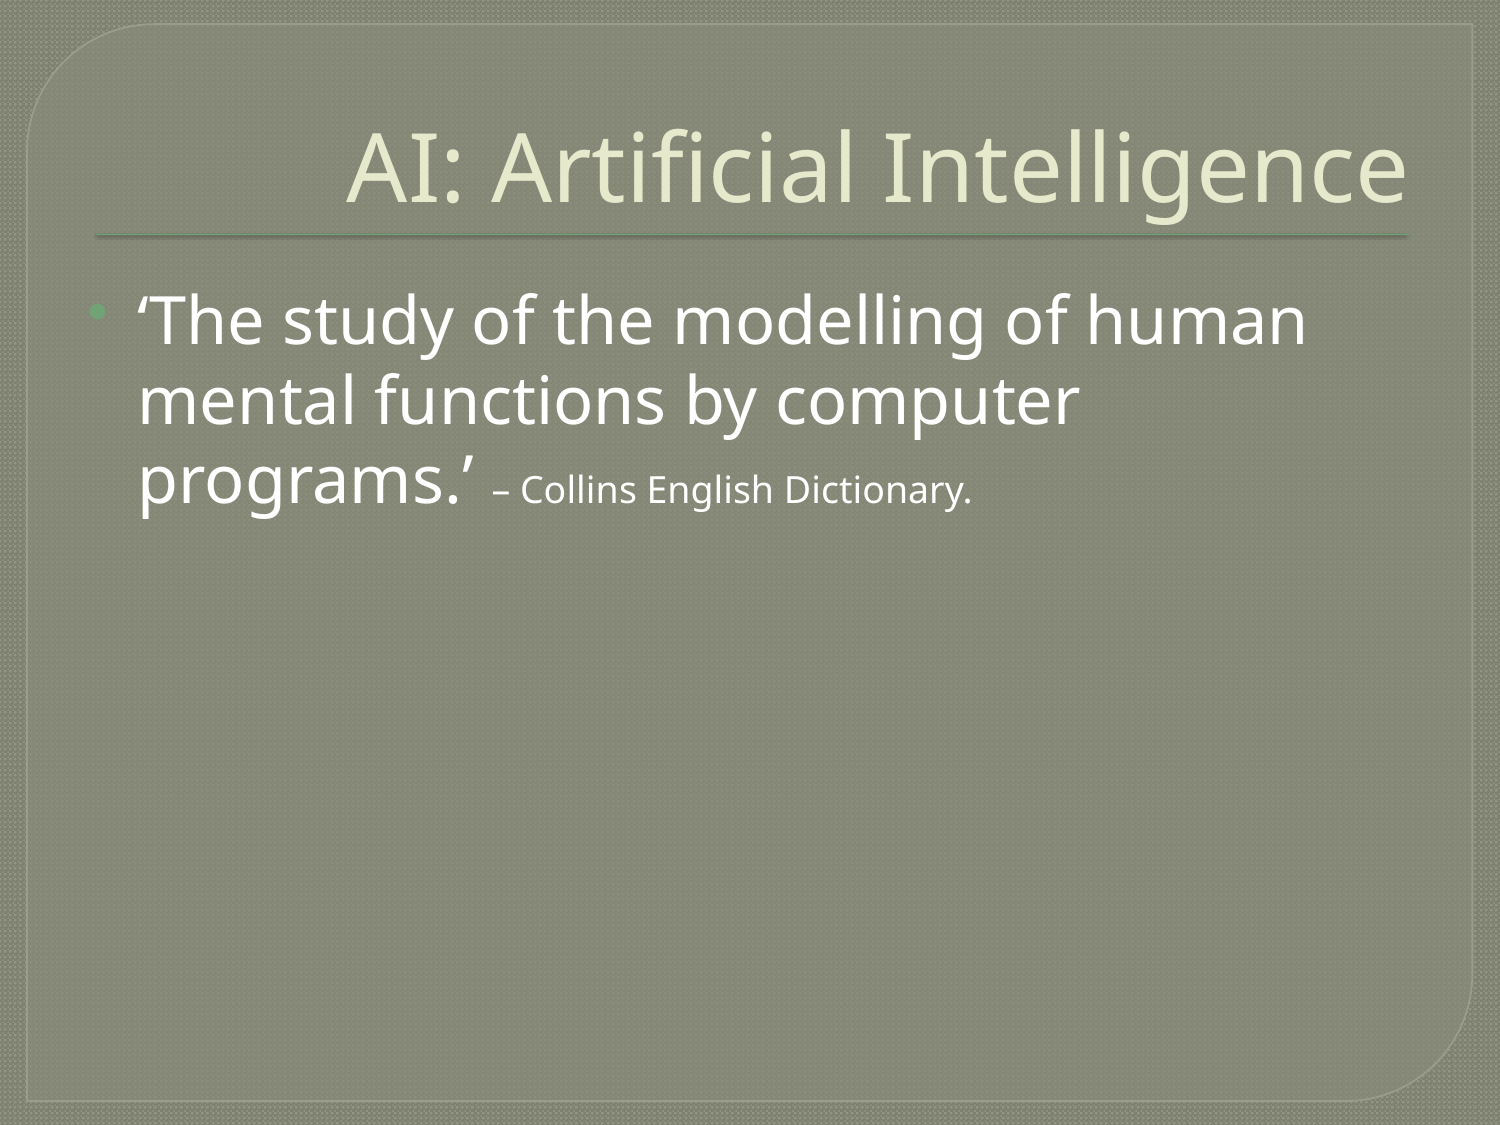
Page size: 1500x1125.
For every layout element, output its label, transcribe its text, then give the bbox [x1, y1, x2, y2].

list ‘The study of the modelling of human mental functions by computer programs.’ – Collins English Dictionary. [75, 270, 1425, 1013]
title AI: Artificial Intelligence [75, 41, 1425, 230]
